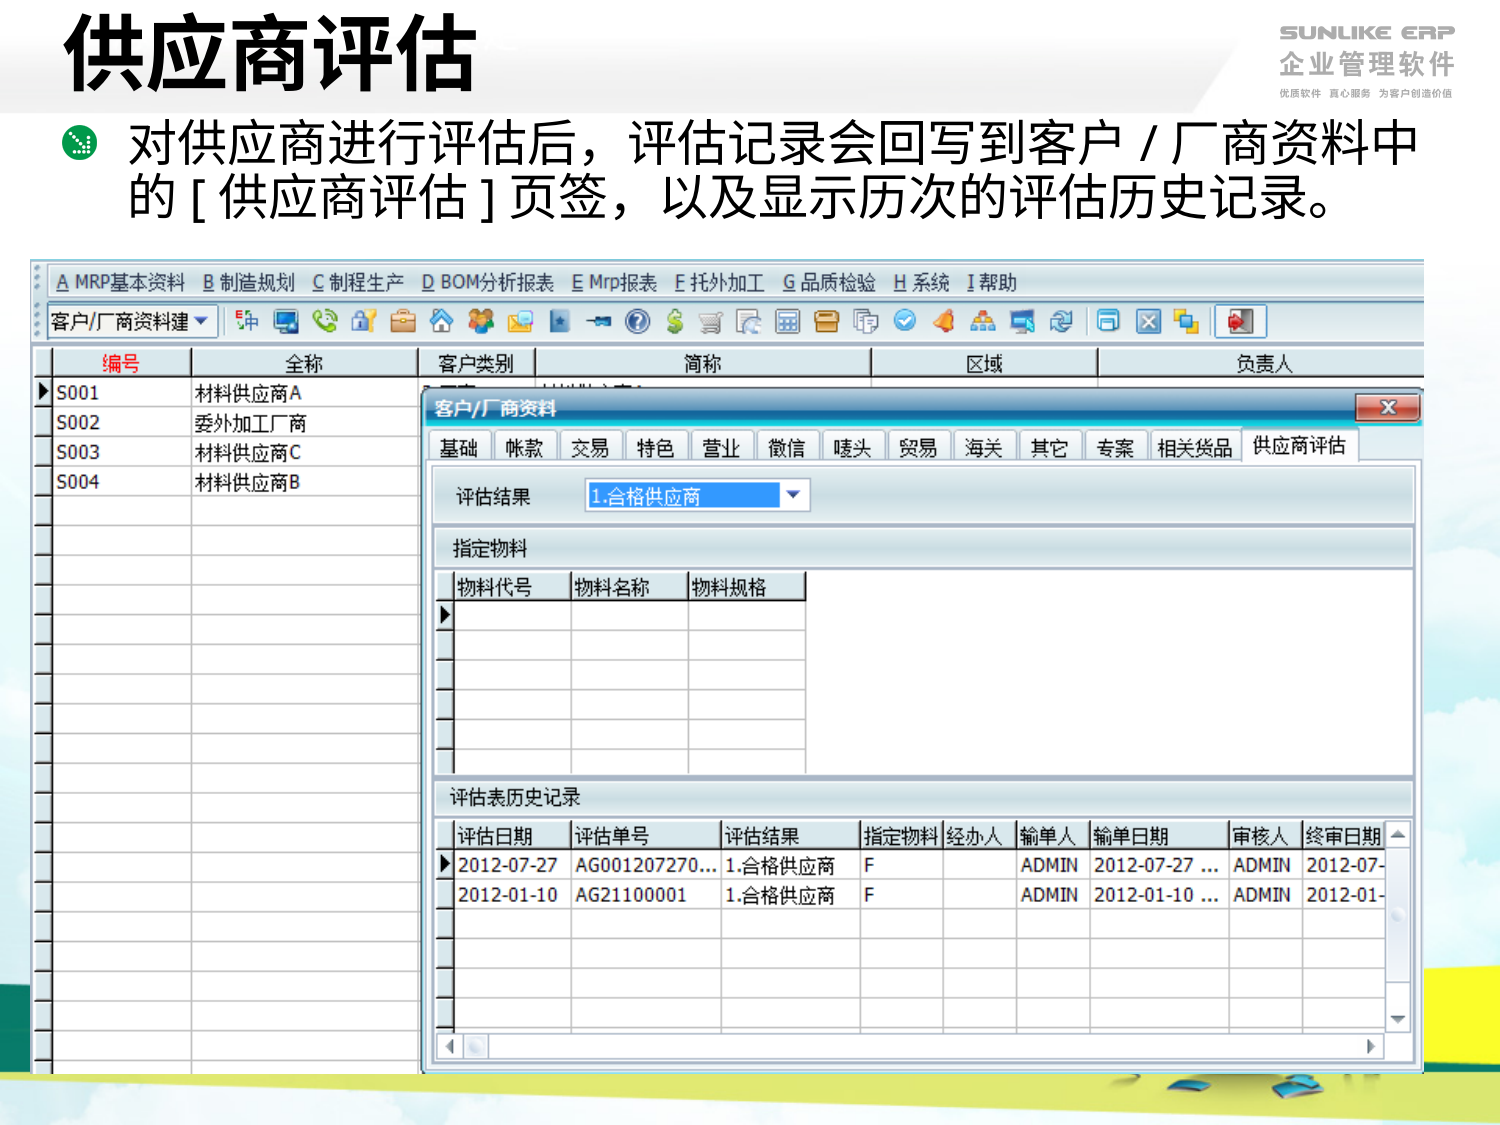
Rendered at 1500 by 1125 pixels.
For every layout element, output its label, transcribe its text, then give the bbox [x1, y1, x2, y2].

list 对供应商进行评估后，评估记录会回写到客户/厂商资料中的[供应商评估]页签，以及显示历次的评估历史记录。 [62, 118, 1438, 1078]
picture [0, 0, 1500, 1125]
title 供应商评估 [62, 12, 855, 104]
